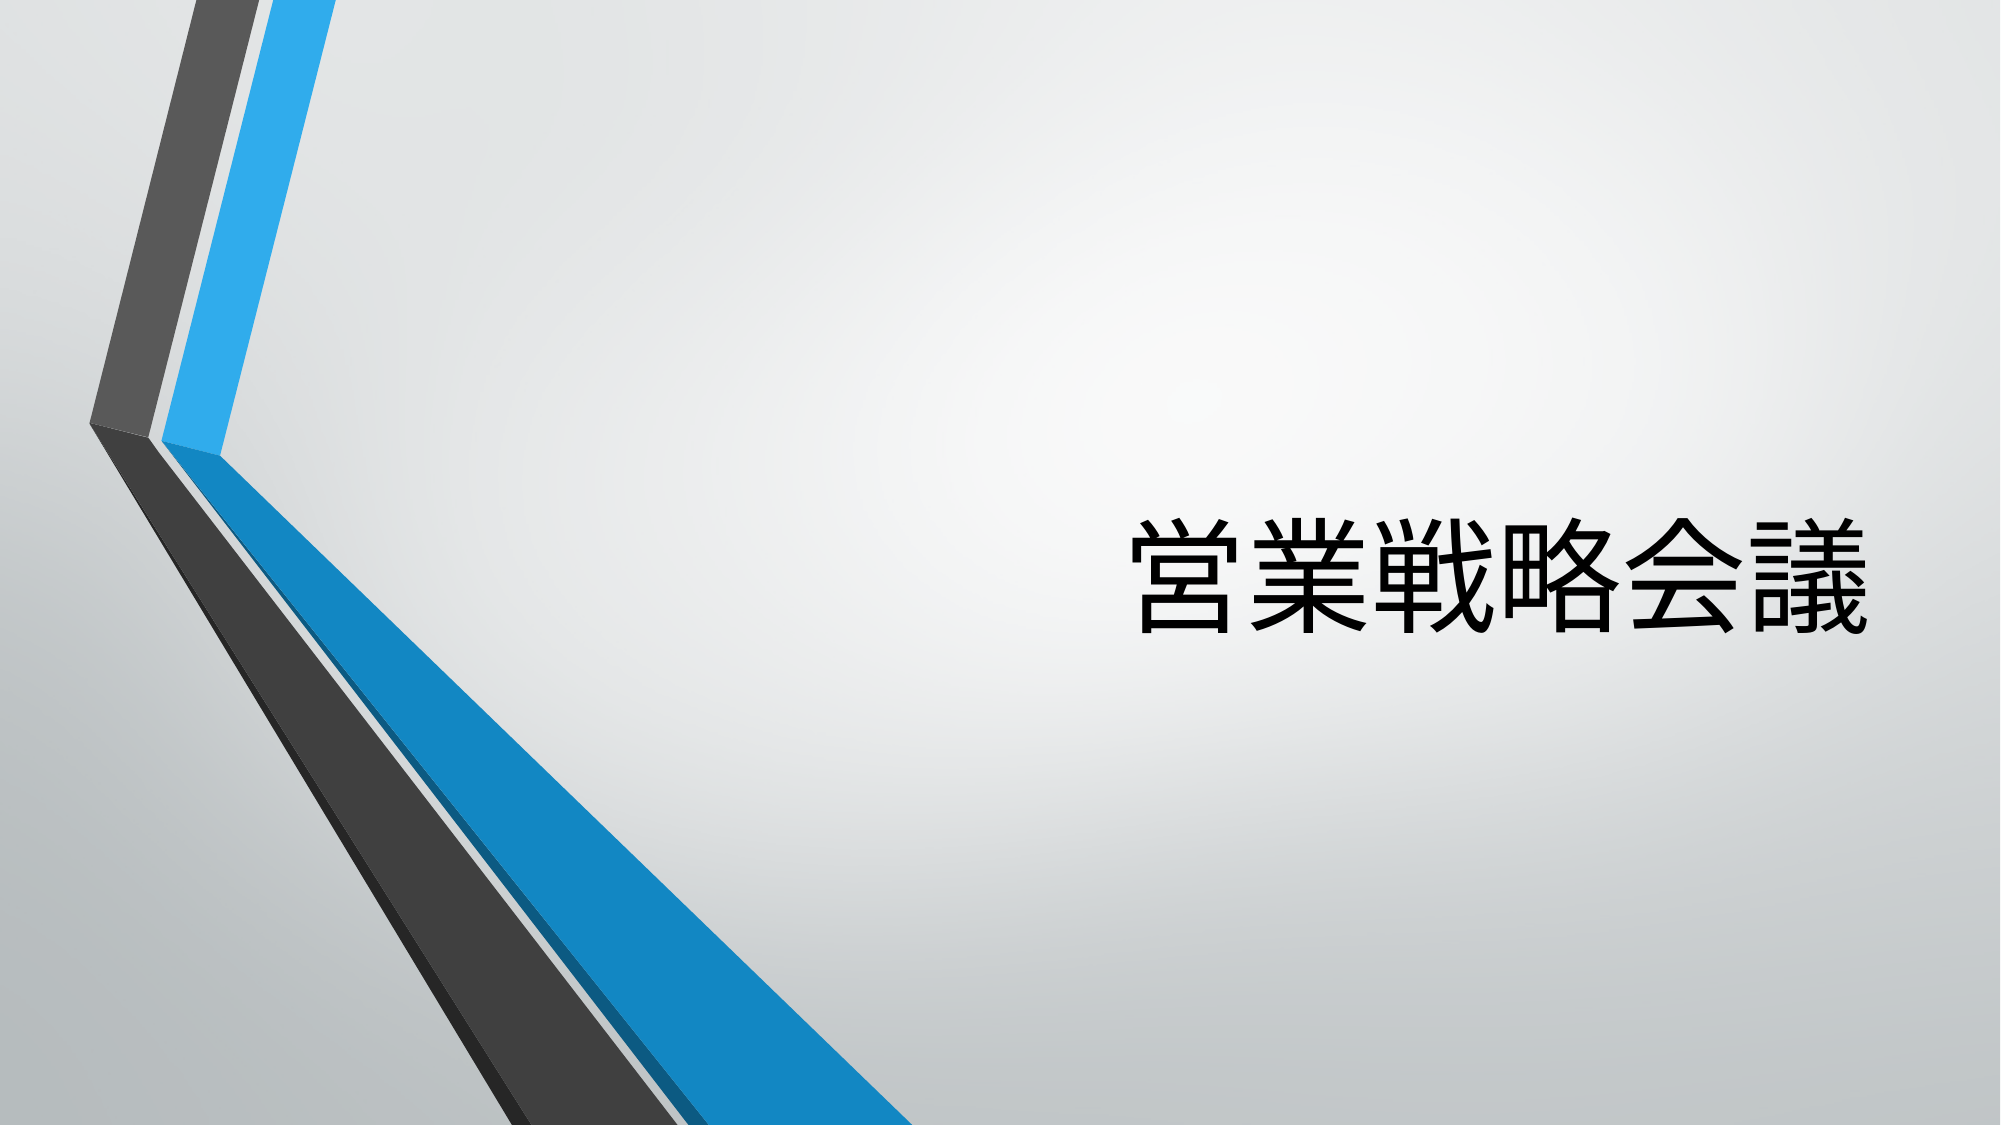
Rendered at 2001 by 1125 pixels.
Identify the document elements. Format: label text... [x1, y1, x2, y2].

title 営業戦略会議 [480, 226, 1887, 656]
